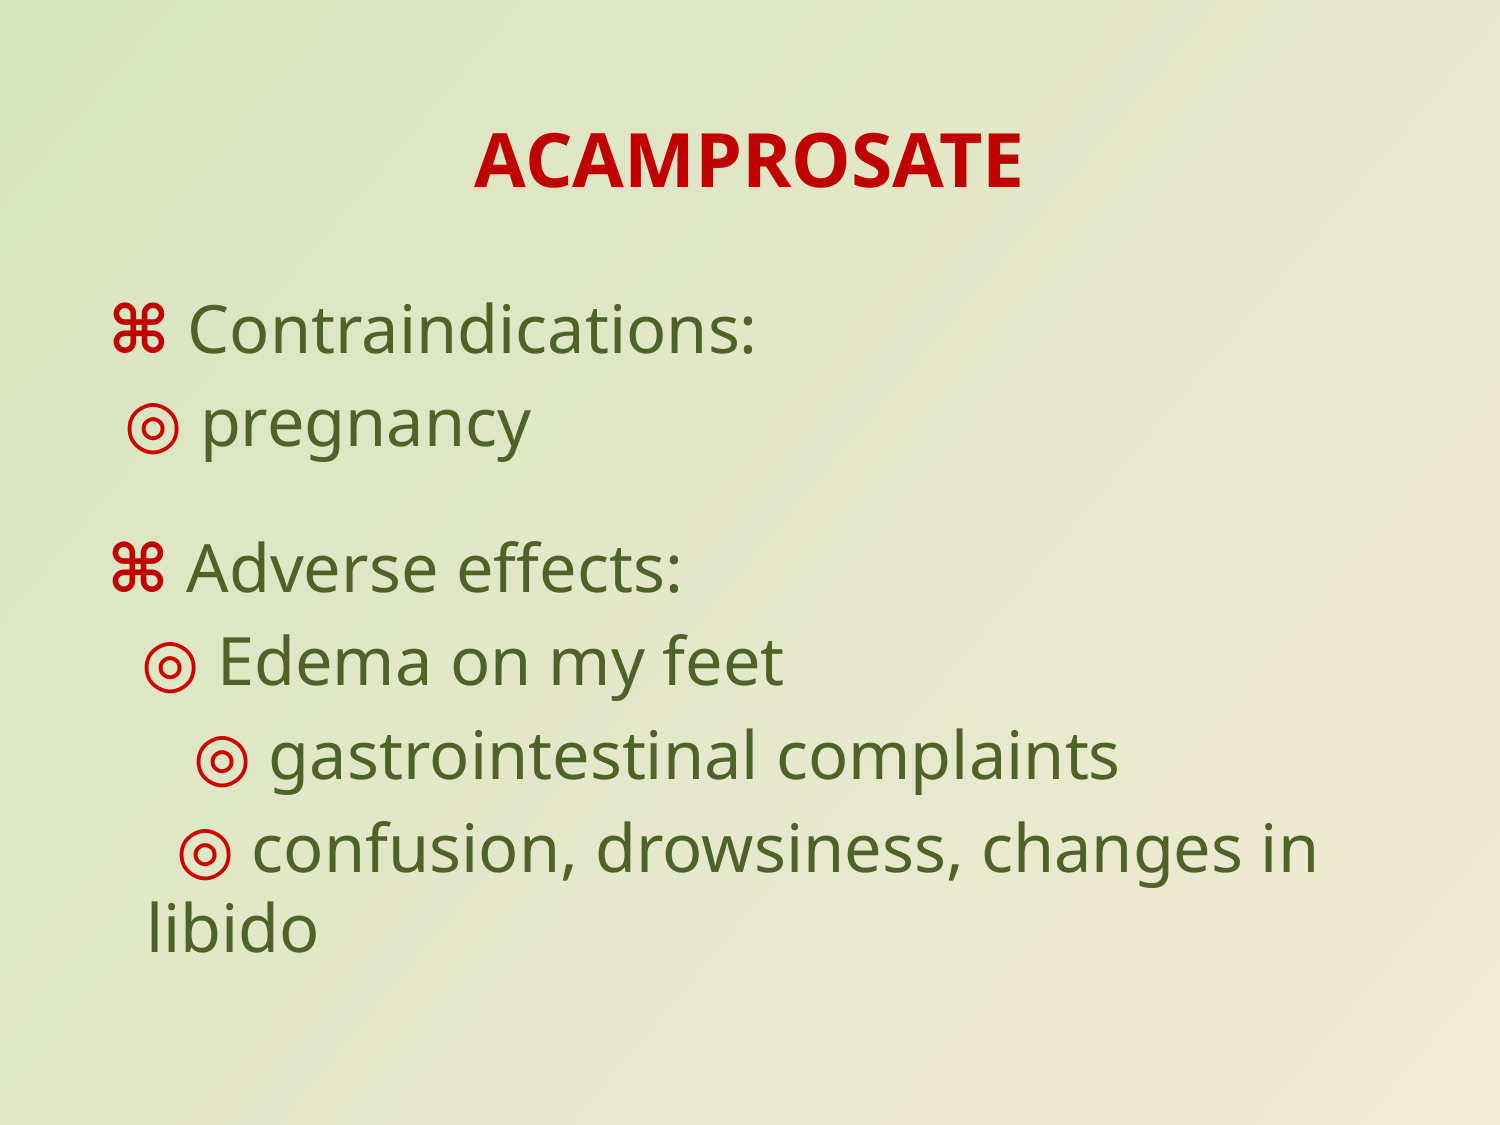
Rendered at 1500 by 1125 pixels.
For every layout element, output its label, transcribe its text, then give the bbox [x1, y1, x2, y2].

list ACAMPROSATE ⌘ Contraindications: ◎ pregnancy ⌘ Adverse effects: ◎ Edema on my feet ◎ gastrointestinal complaints ◎ confusion, drowsiness, changes in libido [75, 105, 1425, 1005]
